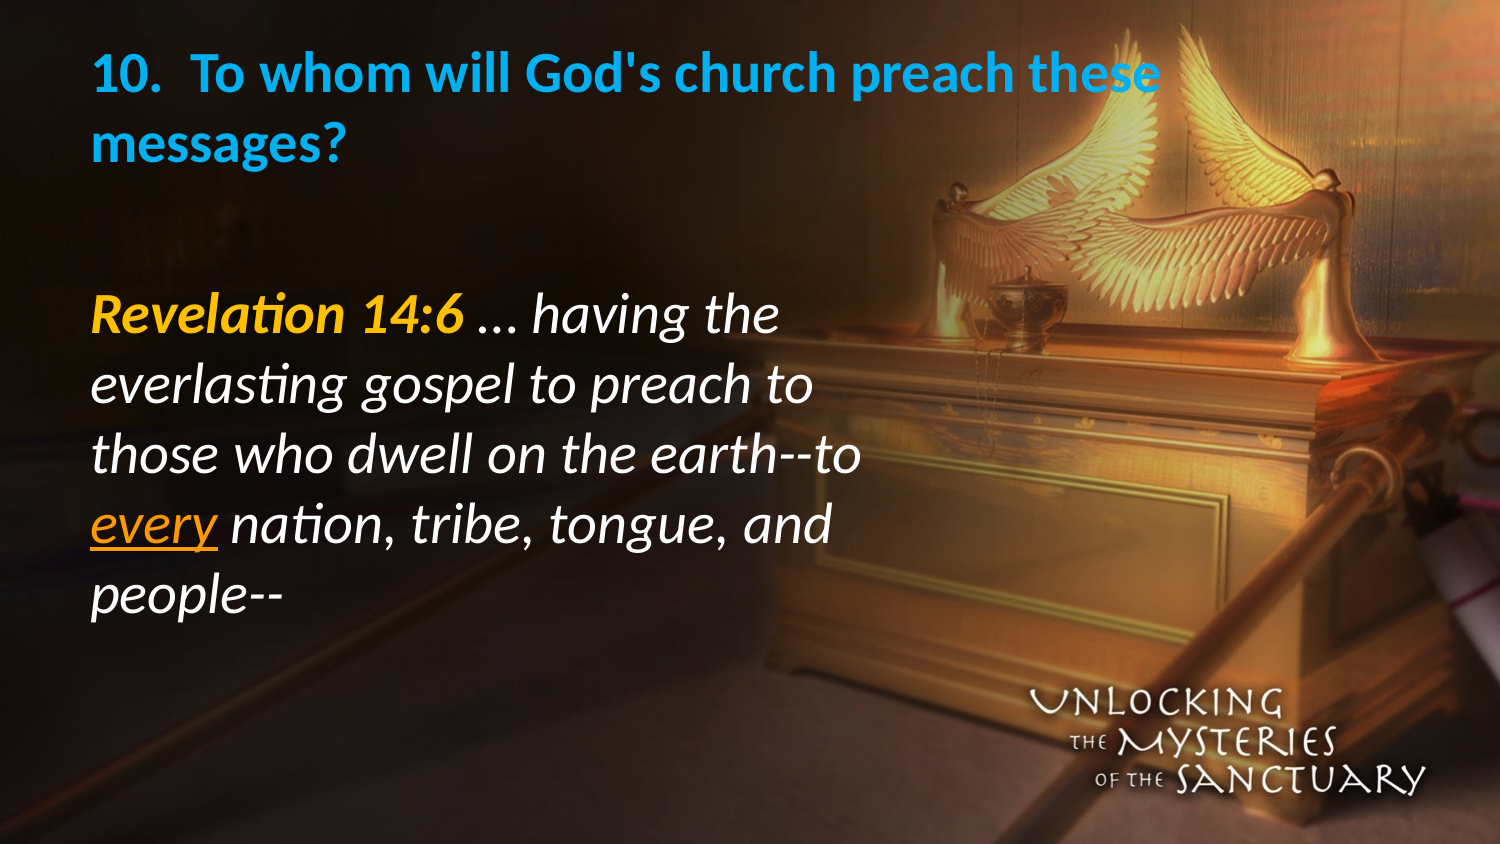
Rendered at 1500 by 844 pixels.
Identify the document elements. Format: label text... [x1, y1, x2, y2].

title 10. To whom will God's church preach these messages? [75, 33, 1425, 175]
picture [0, 0, 1500, 844]
list Revelation 14:6 … having the everlasting gospel to preach to those who dwell on the earth--to every nation, tribe, tongue, and people-- [75, 267, 969, 754]
